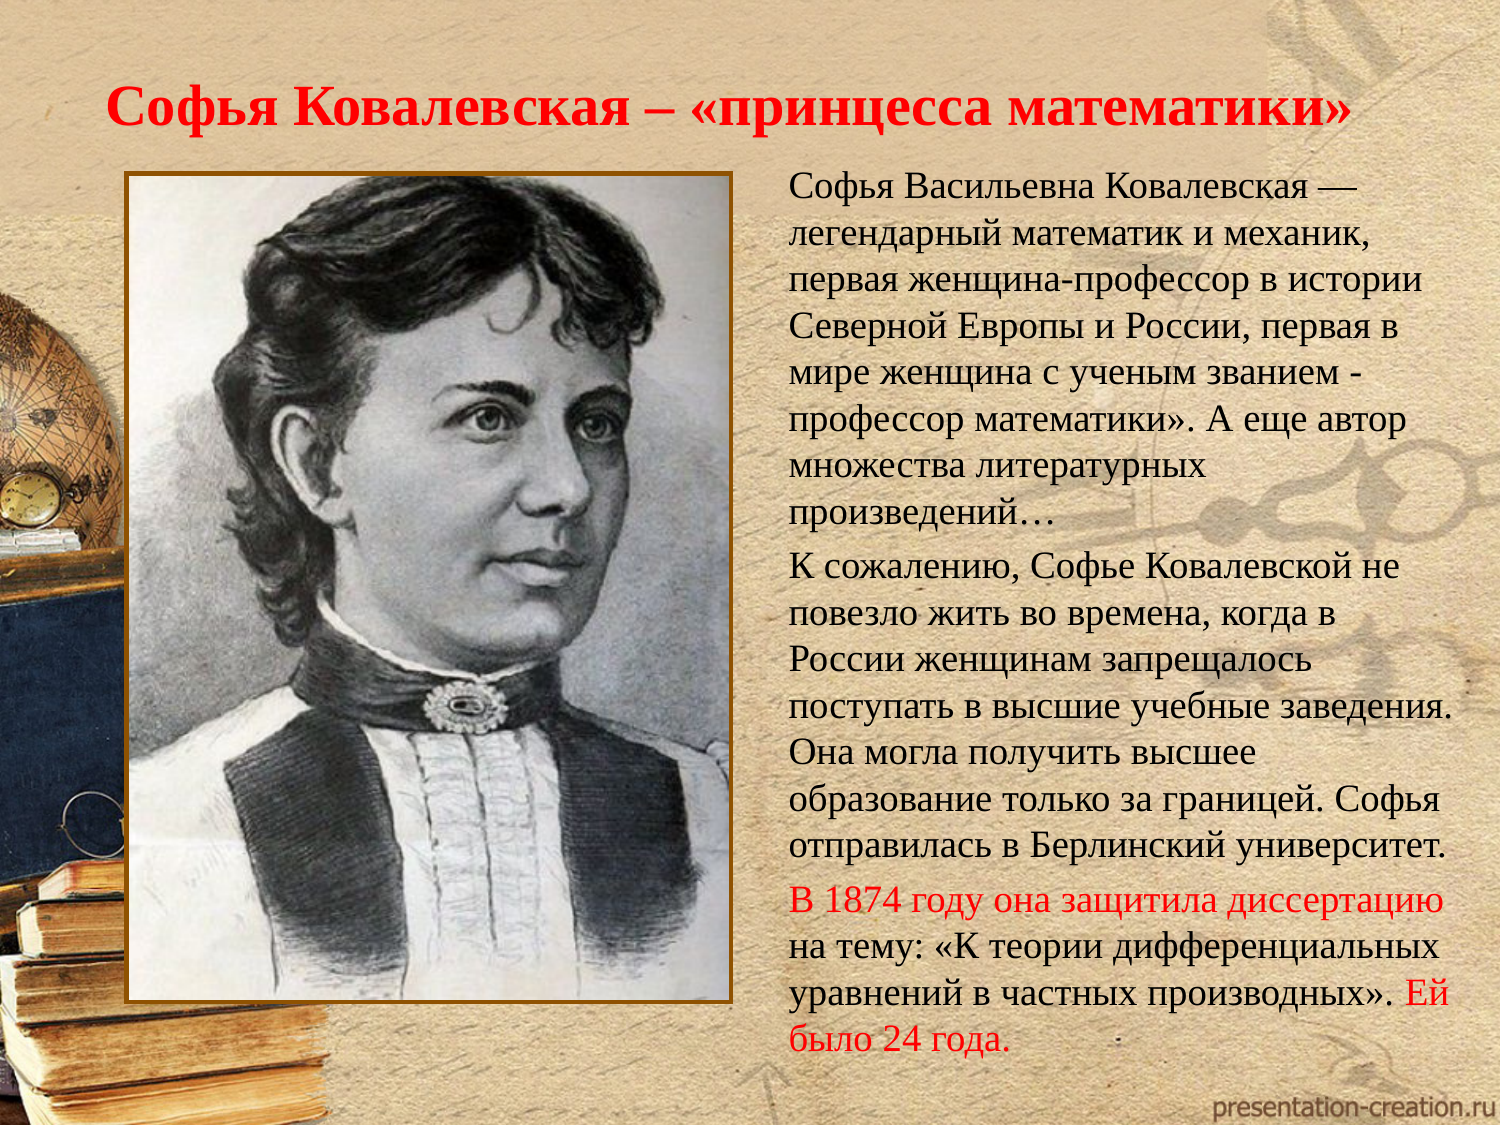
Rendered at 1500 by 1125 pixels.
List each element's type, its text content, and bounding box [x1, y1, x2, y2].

title Софья Ковалевская – «принцесса математики» [17, 7, 1442, 197]
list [128, 175, 729, 1000]
list Софья Васильевна Ковалевская — легендарный математик и механик, первая женщина-профессор в истории Северной Европы и России, первая в мире женщина с ученым званием -профессор математики». А еще автор множества литературных произведений… К сожалению, Софье Ковалевской не повезло жить во времена, когда в России женщинам запрещалось поступать в высшие учебные заведения. Она могла получить высшее образование только за границей. Софья отправилась в Берлинский университет. В 1874 году она защитила диссертацию на тему: «К теории дифференциальных уравнений в частных производных». Ей было 24 года. [773, 152, 1471, 1090]
picture [0, 0, 1500, 1125]
